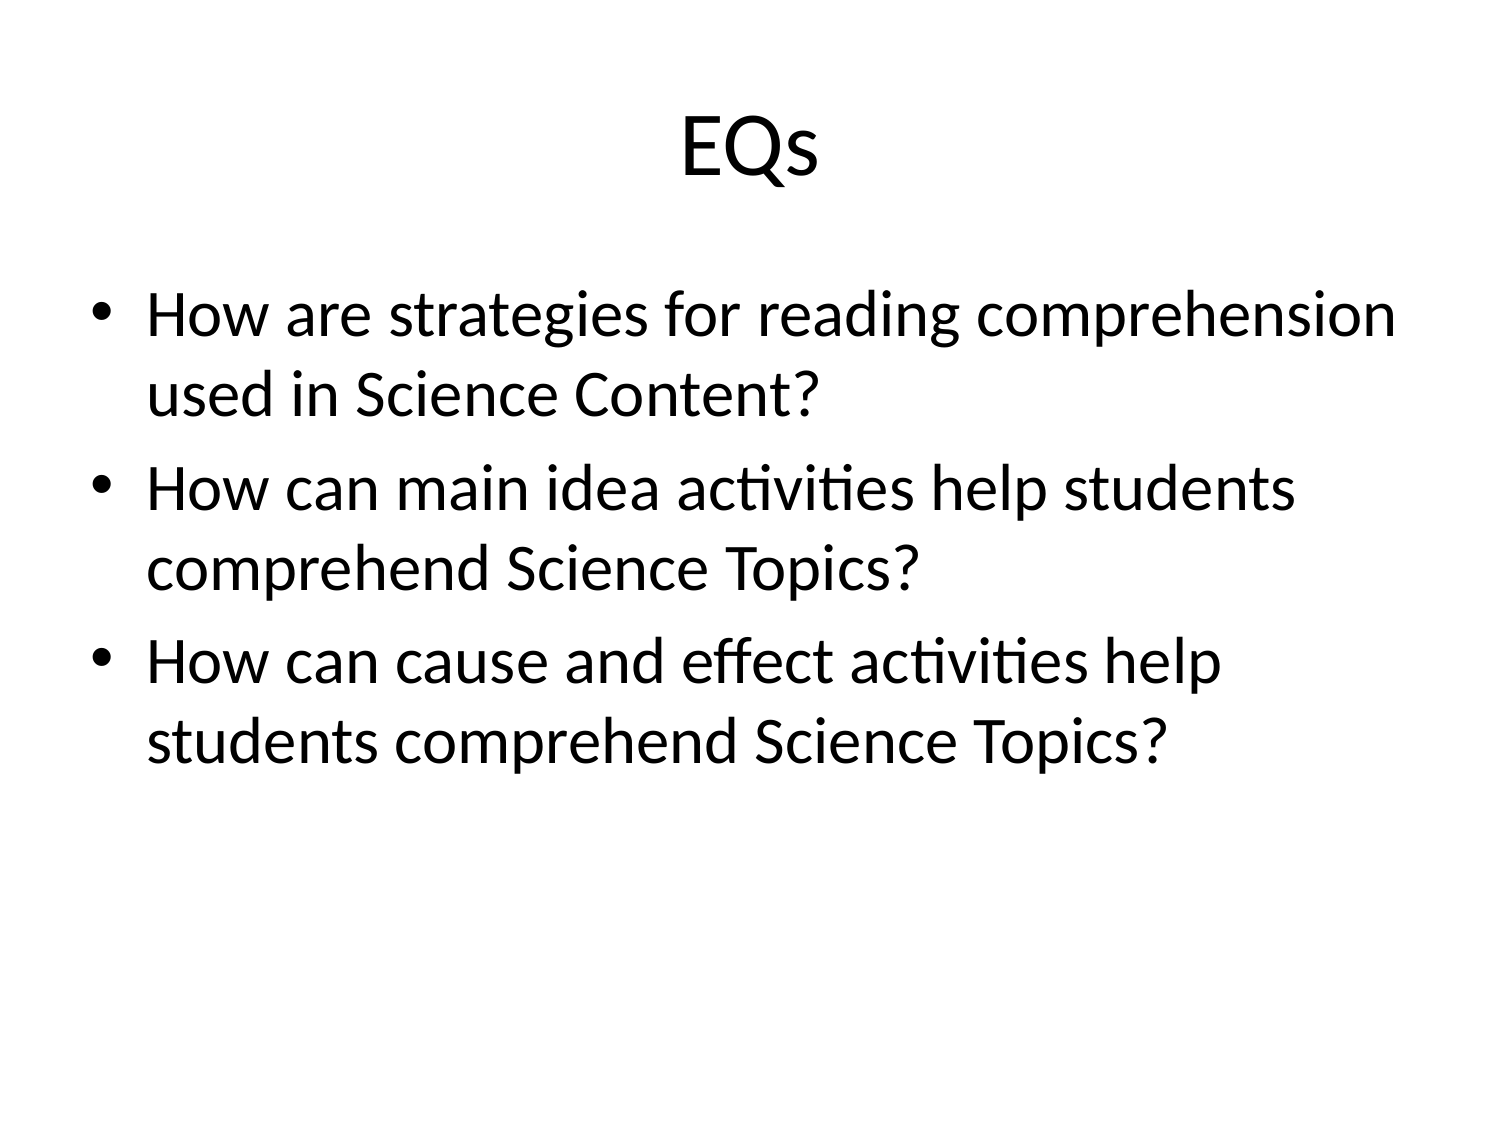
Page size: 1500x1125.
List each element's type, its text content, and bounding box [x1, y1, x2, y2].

title EQs [75, 45, 1425, 233]
list How are strategies for reading comprehension used in Science Content? How can main idea activities help students comprehend Science Topics? How can cause and effect activities help students comprehend Science Topics? [75, 262, 1425, 1005]
